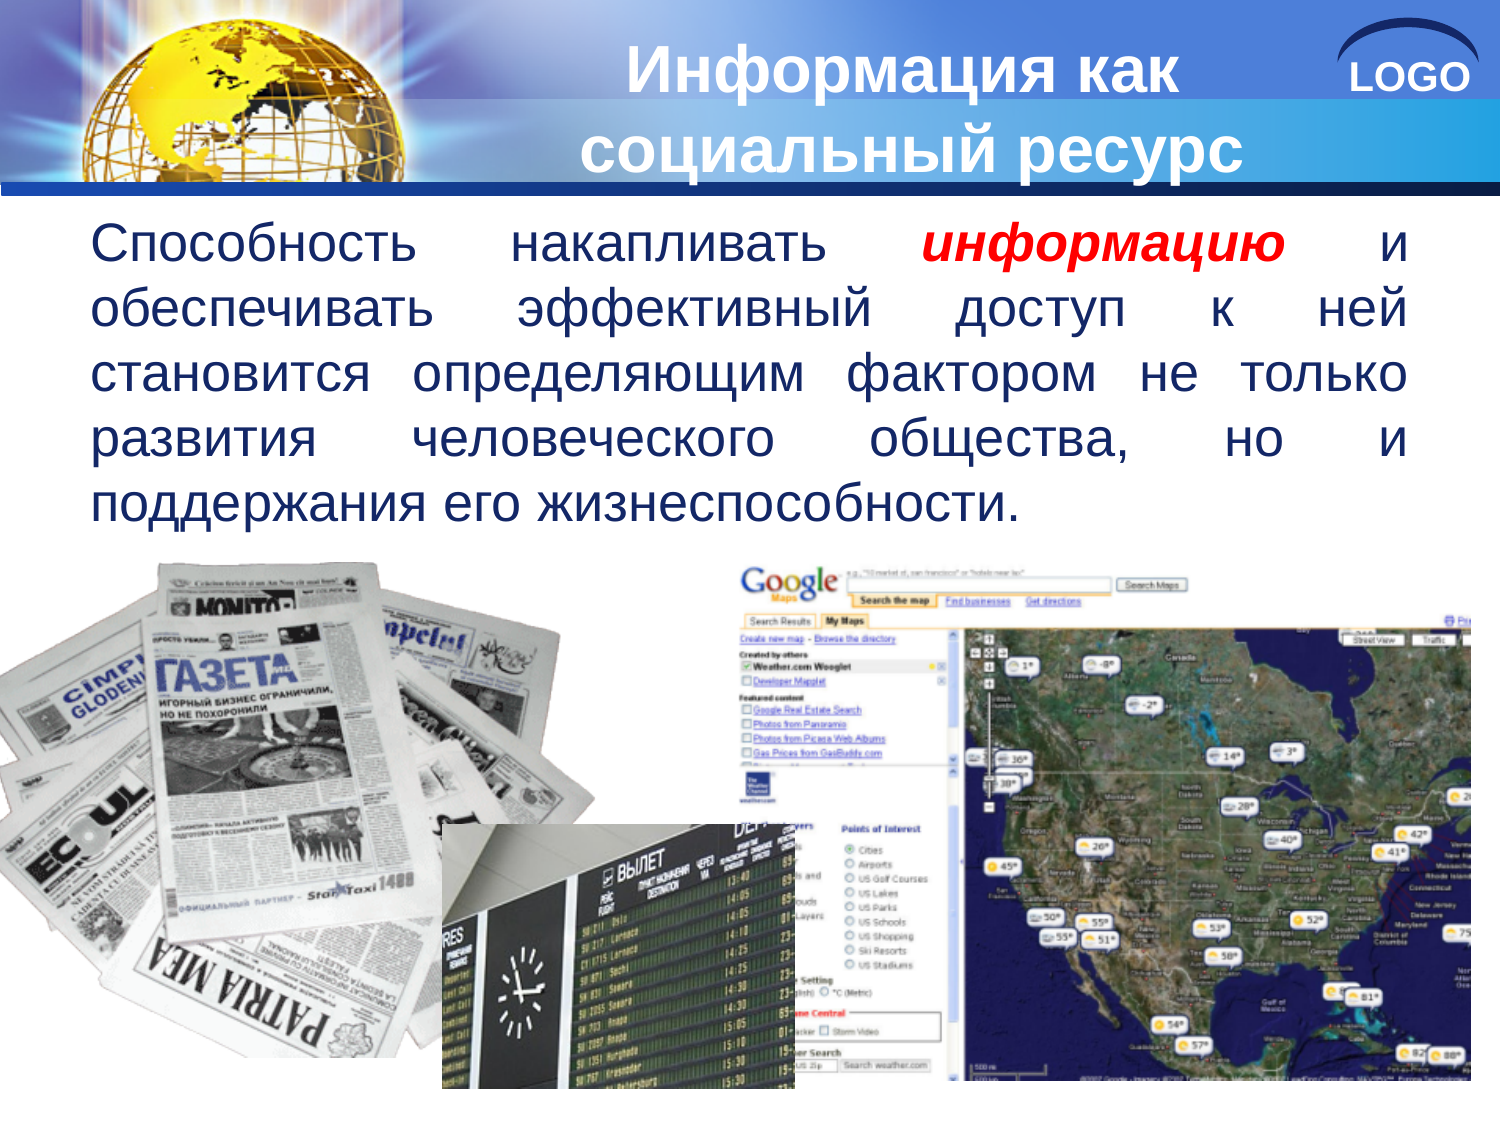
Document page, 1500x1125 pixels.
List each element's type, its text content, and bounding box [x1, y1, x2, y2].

picture [0, 562, 1471, 1089]
picture [0, 0, 1500, 185]
title Информация как социальный ресурс [399, 31, 1425, 180]
list Способность накапливать информацию и обеспечивать эффективный доступ к ней становится определяющим фактором не только развития человеческого общества, но и поддержания его жизнеспособности. [75, 200, 1425, 822]
title Информационные системы [298, 99, 412, 183]
